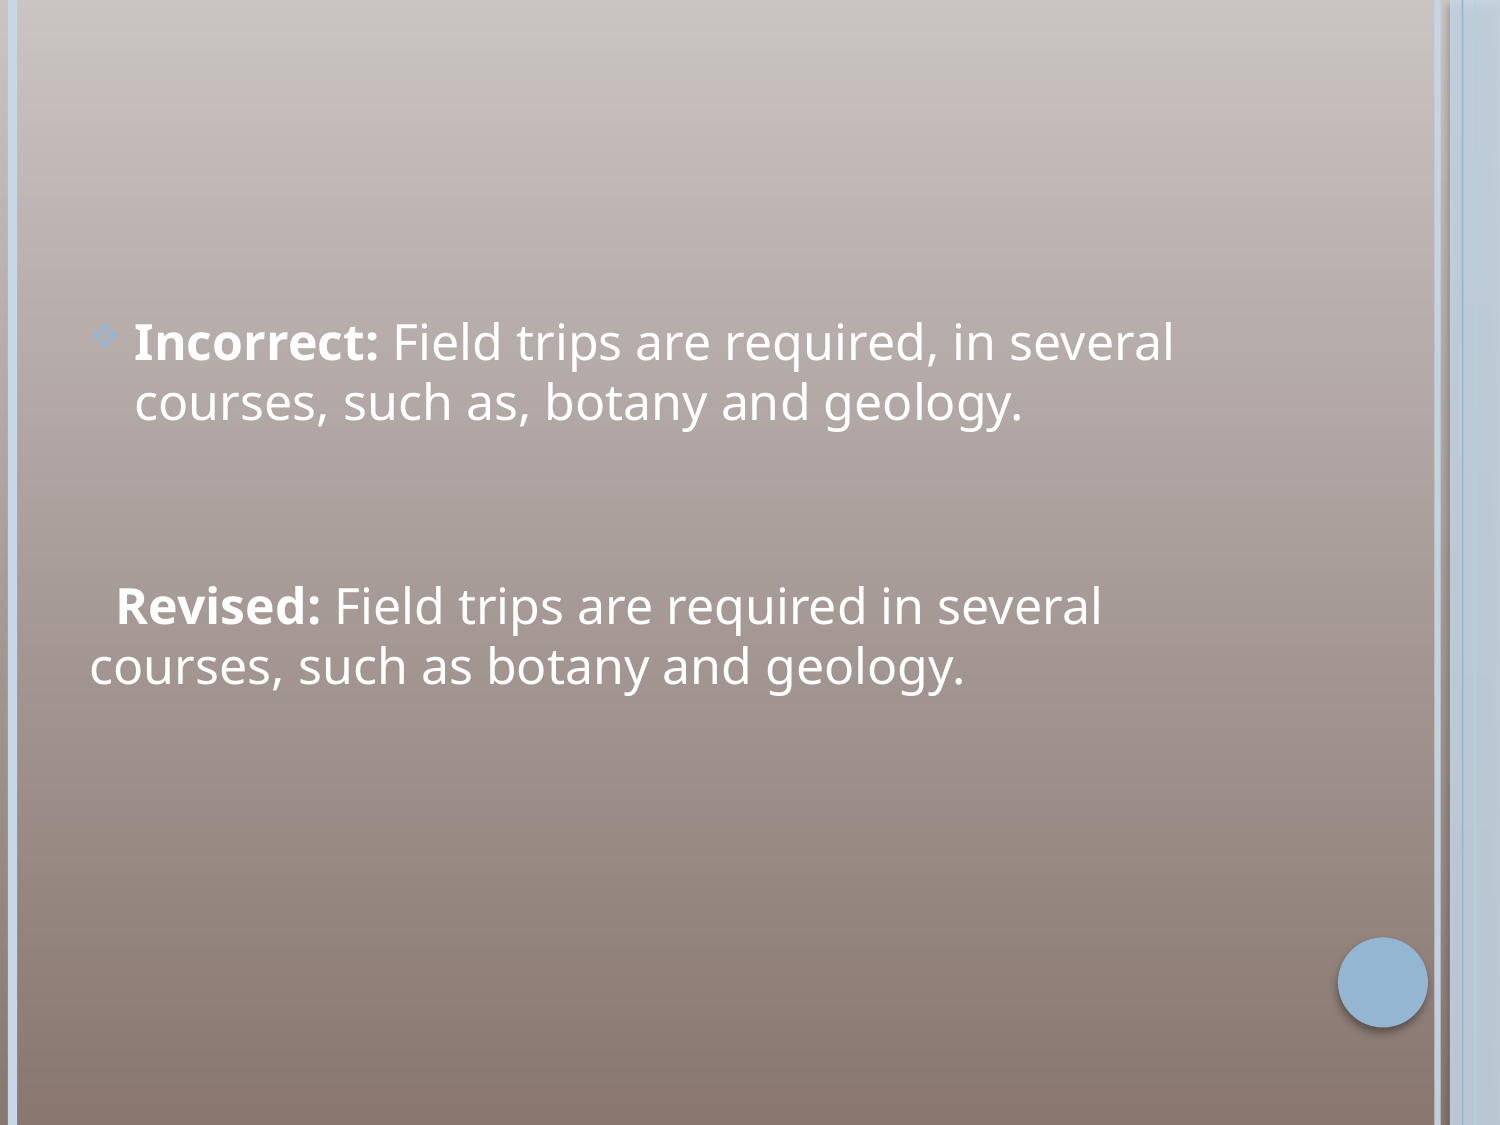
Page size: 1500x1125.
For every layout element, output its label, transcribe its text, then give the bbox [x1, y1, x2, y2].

list Incorrect: Field trips are required, in several courses, such as, botany and geology. Revised: Field trips are required in several courses, such as botany and geology. [75, 302, 1300, 1062]
